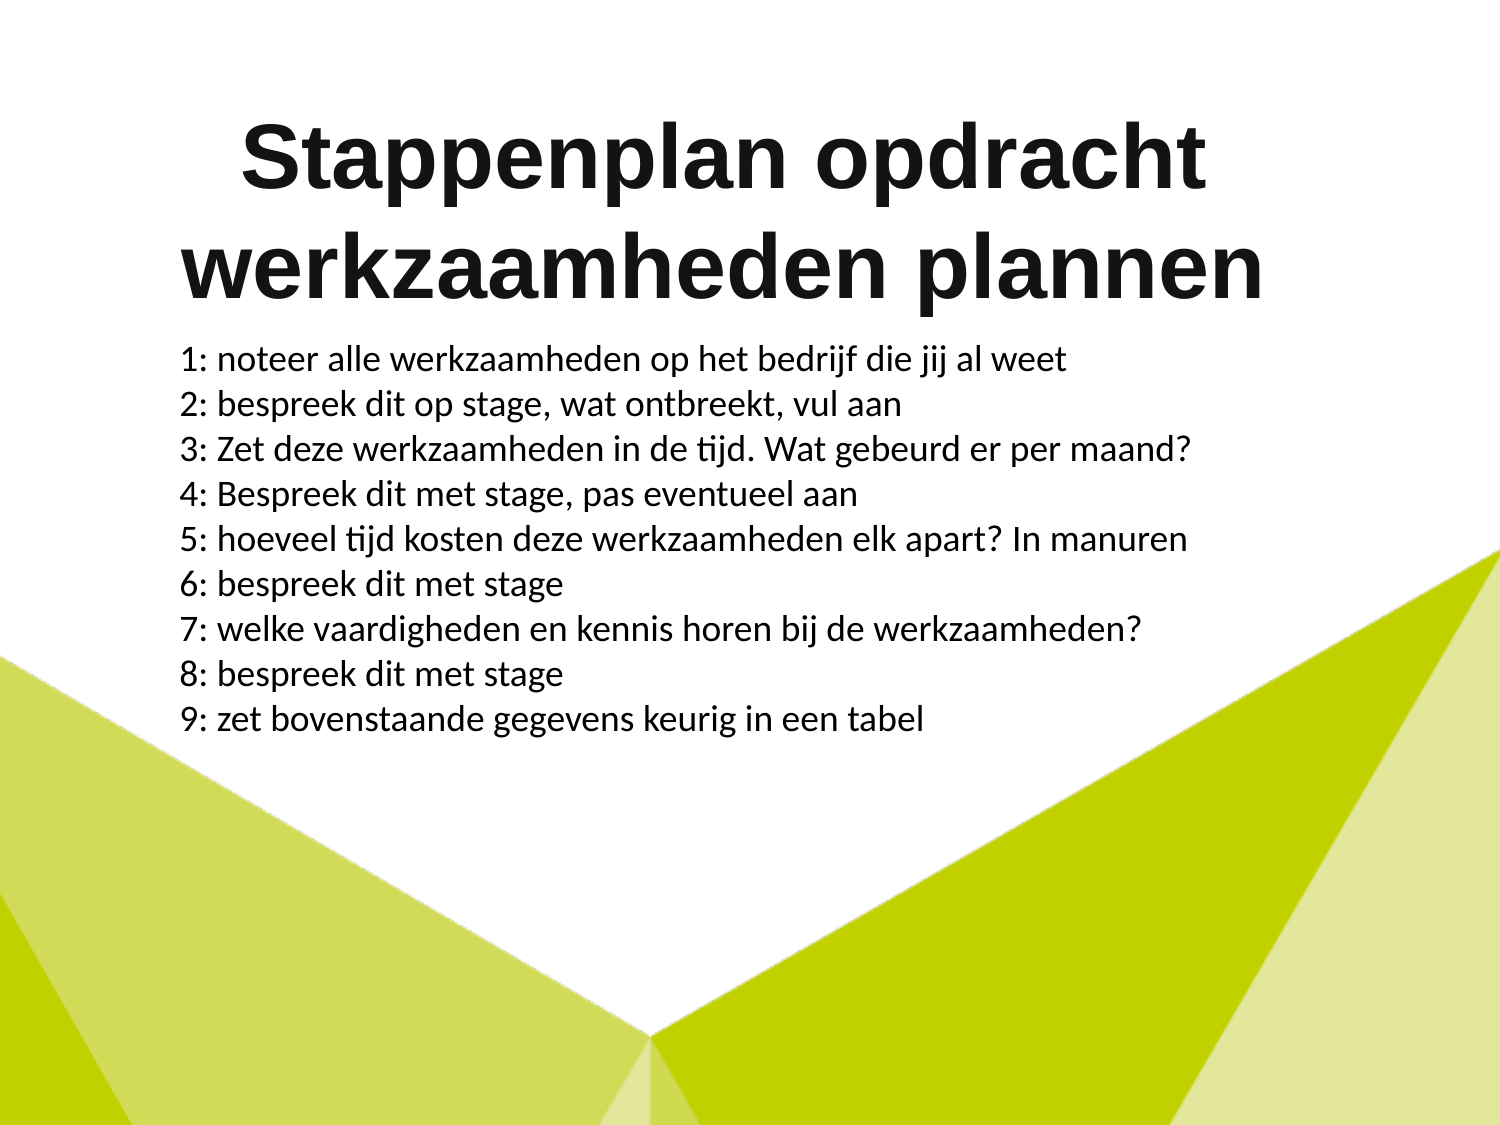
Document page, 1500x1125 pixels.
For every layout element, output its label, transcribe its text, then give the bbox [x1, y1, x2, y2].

text_box Stappenplan opdracht werkzaamheden plannen [57, 89, 1391, 325]
text_box 1: noteer alle werkzaamheden op het bedrijf die jij al weet 2: bespreek dit op stage, wat ontbreekt, vul aan 3: Zet deze werkzaamheden in de tijd. Wat gebeurd er per maand? 4: Bespreek dit met stage, pas eventueel aan 5: hoeveel tijd kosten deze werkzaamheden elk apart? In manuren 6: bespreek dit met stage 7: welke vaardigheden en kennis horen bij de werkzaamheden? 8: bespreek dit met stage 9: zet bovenstaande gegevens keurig in een tabel [164, 326, 1334, 474]
picture [0, 475, 1500, 1125]
